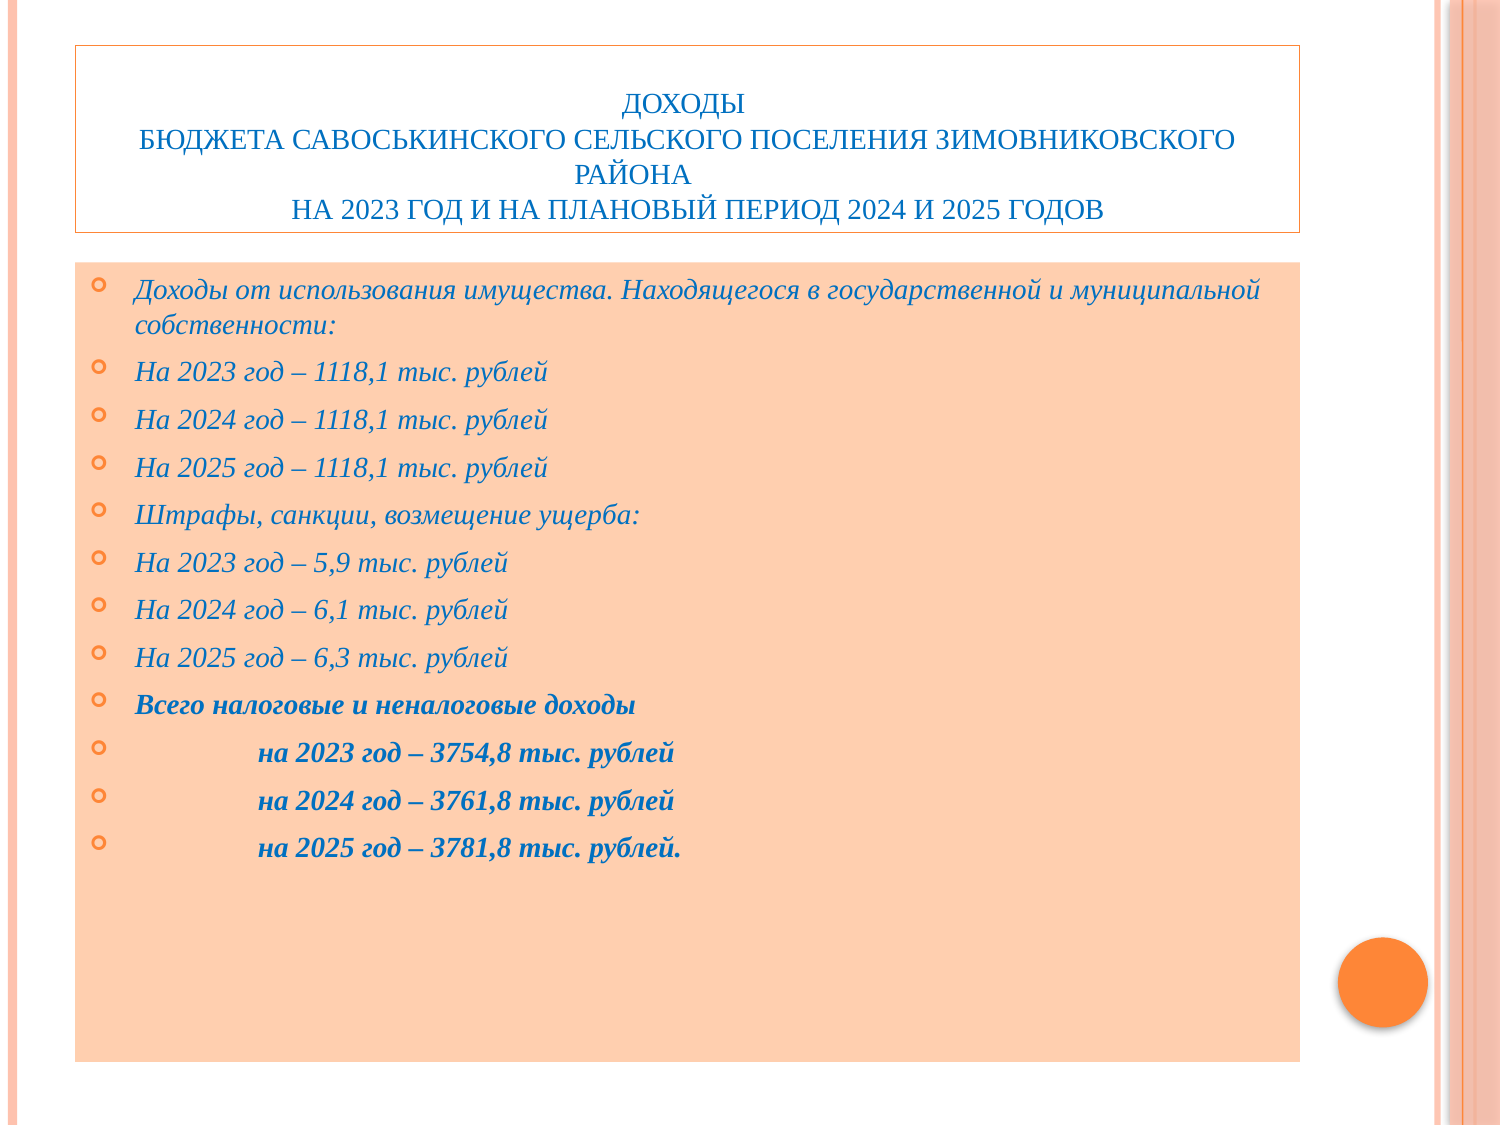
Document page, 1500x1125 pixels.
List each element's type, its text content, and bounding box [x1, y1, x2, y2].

title Доходы бюджета Савоськинского сельского поселения Зимовниковского района на 2023 год и на плановый период 2024 и 2025 годов [75, 45, 1300, 233]
list Доходы от использования имущества. Находящегося в государственной и муниципальной собственности: На 2023 год – 1118,1 тыс. рублей На 2024 год – 1118,1 тыс. рублей На 2025 год – 1118,1 тыс. рублей Штрафы, санкции, возмещение ущерба: На 2023 год – 5,9 тыс. рублей На 2024 год – 6,1 тыс. рублей На 2025 год – 6,3 тыс. рублей Всего налоговые и неналоговые доходы на 2023 год – 3754,8 тыс. рублей на 2024 год – 3761,8 тыс. рублей на 2025 год – 3781,8 тыс. рублей. [75, 262, 1300, 1062]
